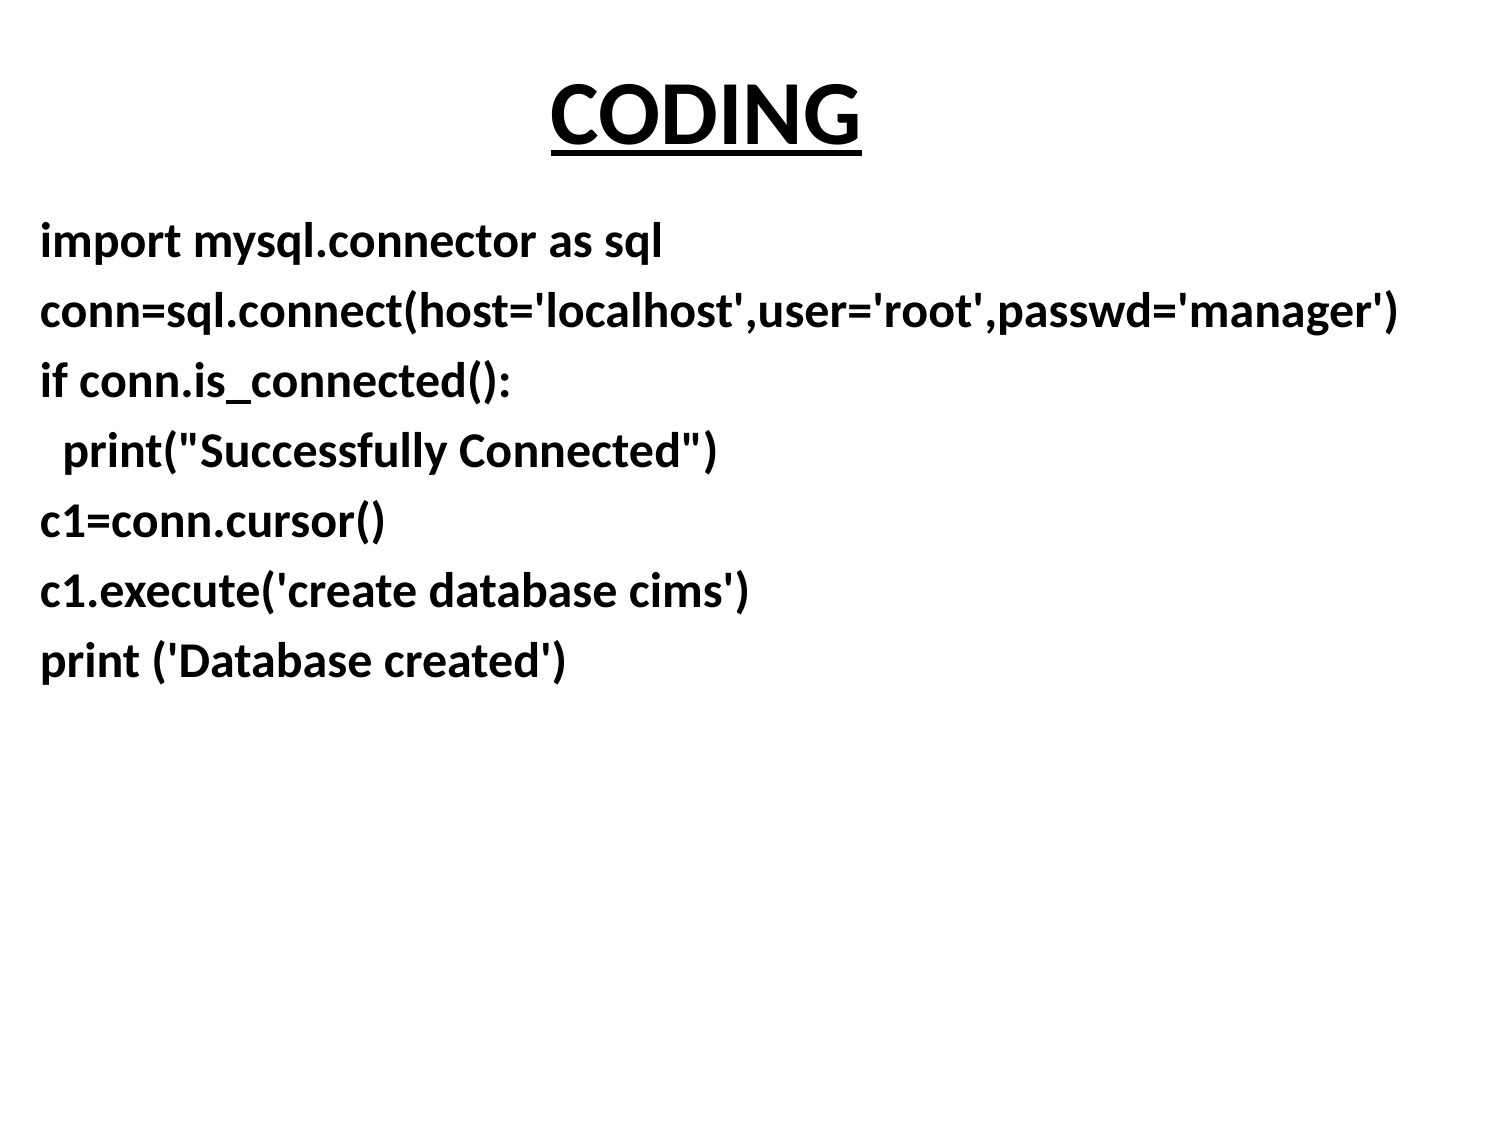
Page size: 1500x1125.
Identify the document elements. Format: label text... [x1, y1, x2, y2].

title CODING [474, 24, 938, 191]
subtitle import mysql.connector as sql conn=sql.connect(host='localhost',user='root',passwd='manager') if conn.is_connected(): print("Successfully Connected") c1=conn.cursor() c1.execute('create database cims') print ('Database created') [24, 200, 1475, 1075]
